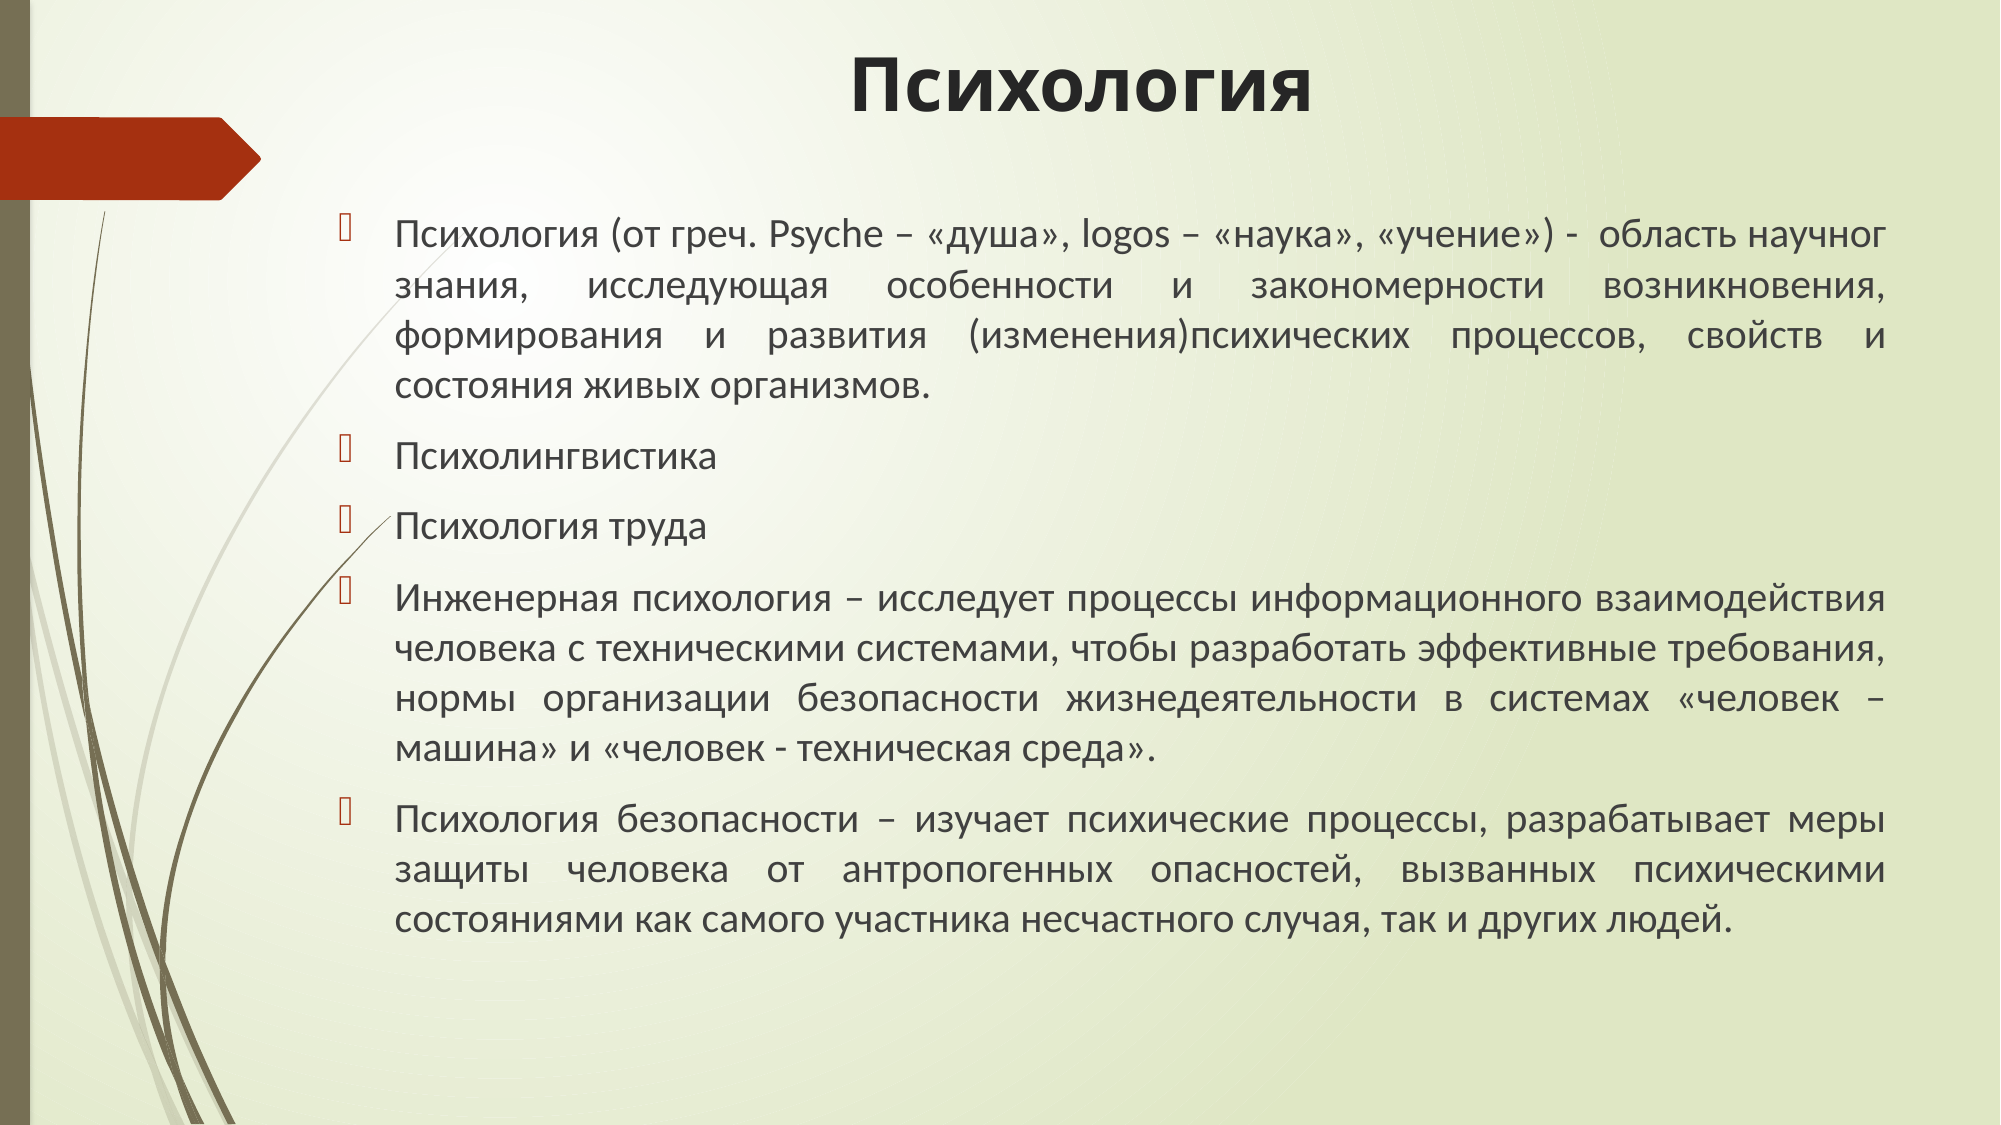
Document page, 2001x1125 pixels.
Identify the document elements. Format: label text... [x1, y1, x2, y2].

list Психология (от греч. Psyche – «душа», logos – «наука», «учение») - область научног знания, исследующая особенности и закономерности возникновения, формирования и развития (изменения)психических процессов, свойств и состояния живых организмов. Психолингвистика Психология труда Инженерная психология – исследует процессы информационного взаимодействия человека с техническими системами, чтобы разработать эффективные требования, нормы организации безопасности жизнедеятельности в системах «человек – машина» и «человек - техническая среда». Психология безопасности – изучает психические процессы, разрабатывает меры защиты человека от антропогенных опасностей, вызванных психическими состояниями как самого участника несчастного случая, так и других людей. [323, 198, 1902, 1093]
title Психология [280, 29, 1903, 189]
